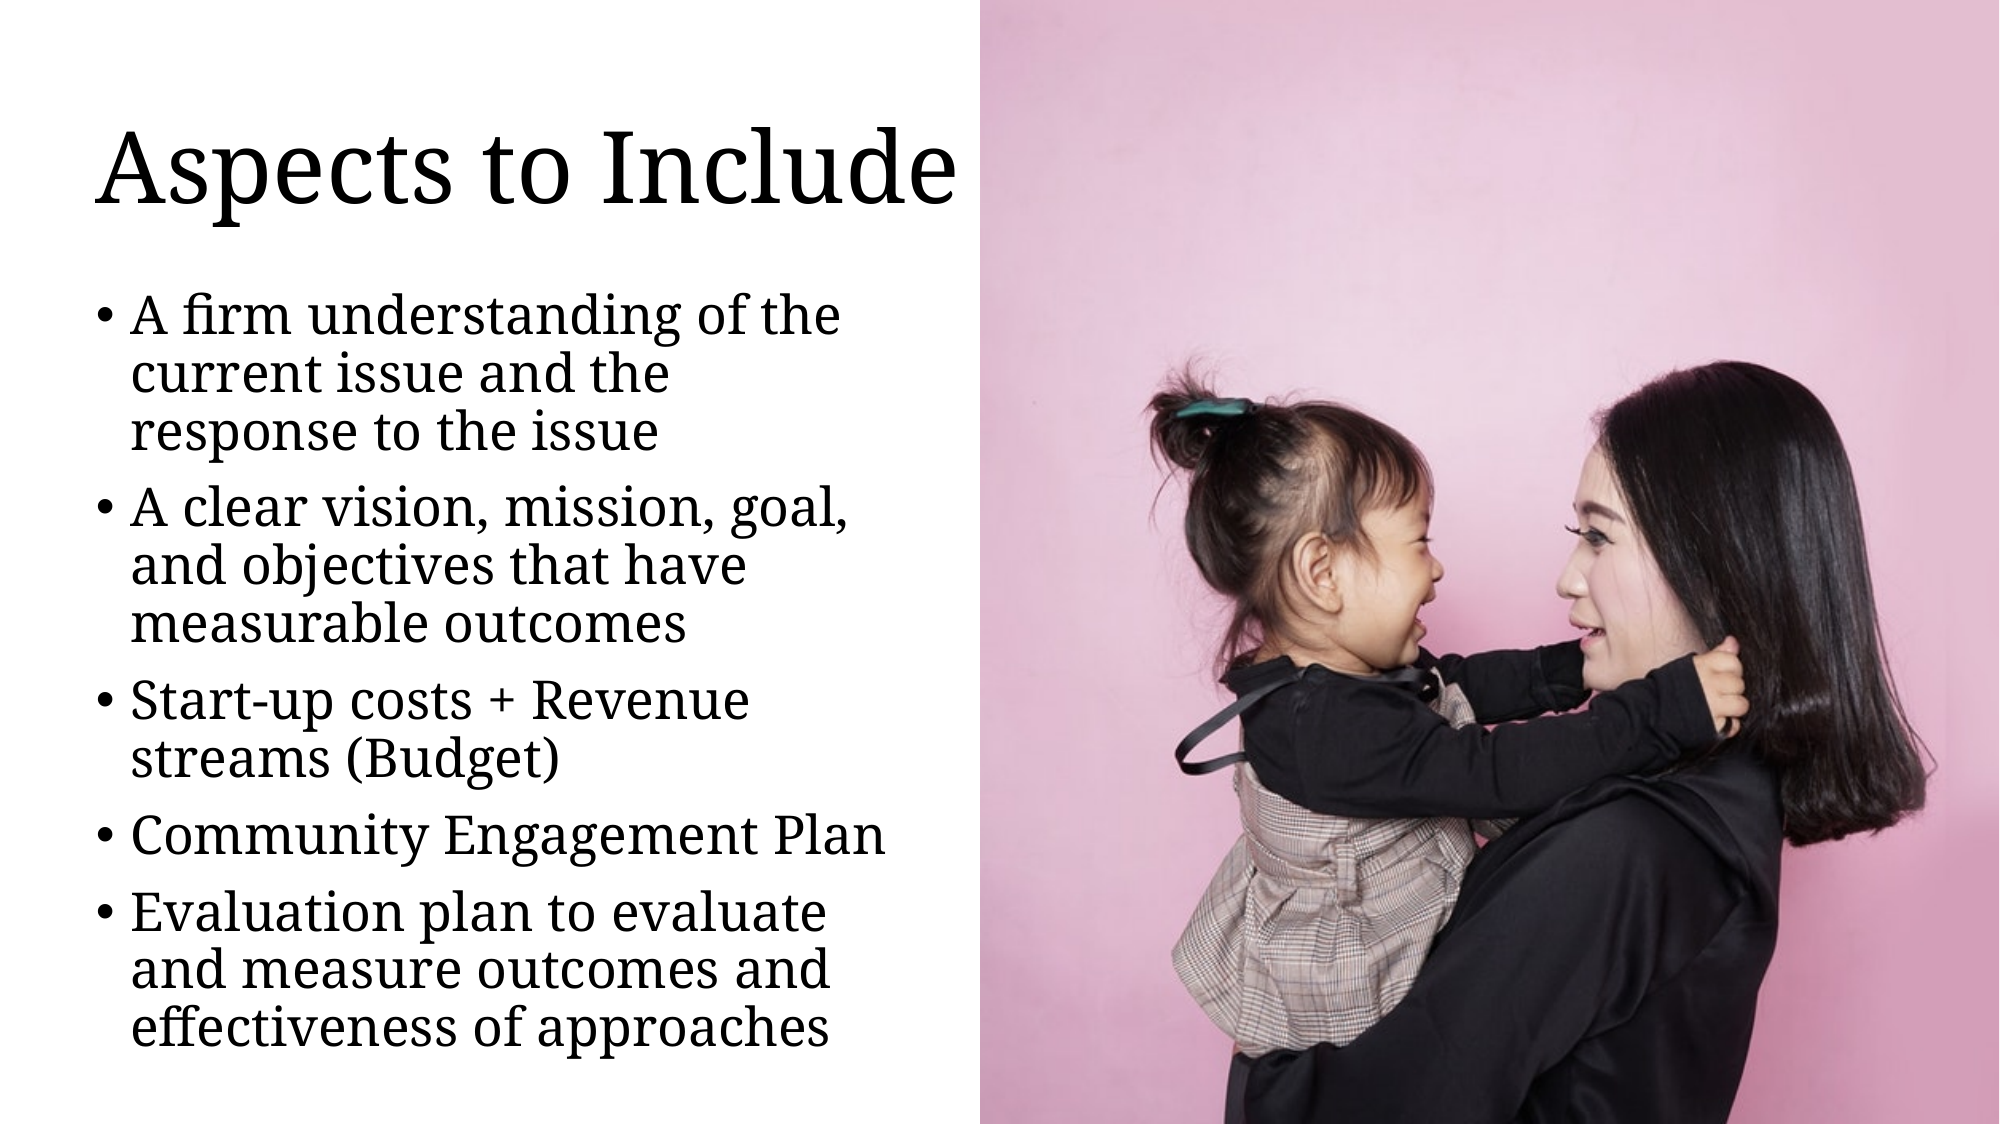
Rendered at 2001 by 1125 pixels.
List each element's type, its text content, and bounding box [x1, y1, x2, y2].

picture [980, 0, 2000, 1124]
list A firm understanding of the current issue and the response to the issue A clear vision, mission, goal, and objectives that have measurable outcomes Start-up costs + Revenue streams (Budget) Community Engagement Plan Evaluation plan to evaluate and measure outcomes and effectiveness of approaches [80, 280, 924, 1068]
title Aspects to Include [80, 62, 980, 280]
